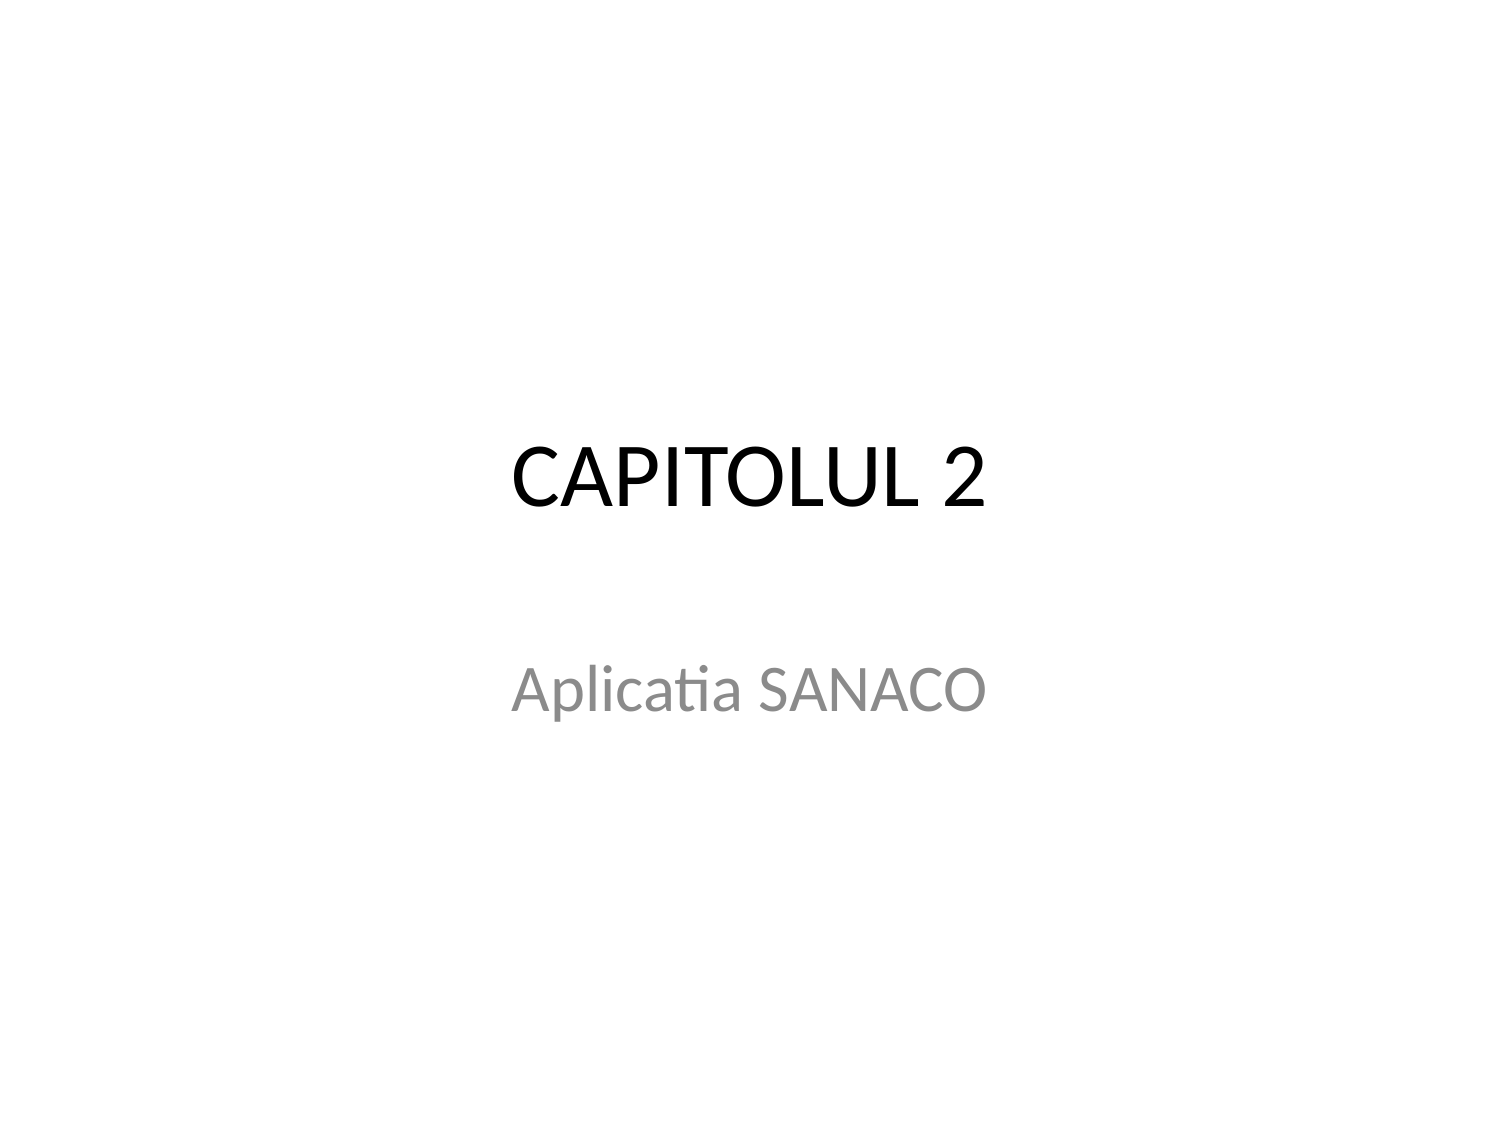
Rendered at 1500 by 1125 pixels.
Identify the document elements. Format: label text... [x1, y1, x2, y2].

title CAPITOLUL 2 [112, 349, 1388, 591]
subtitle Aplicatia SANACO [225, 637, 1275, 925]
